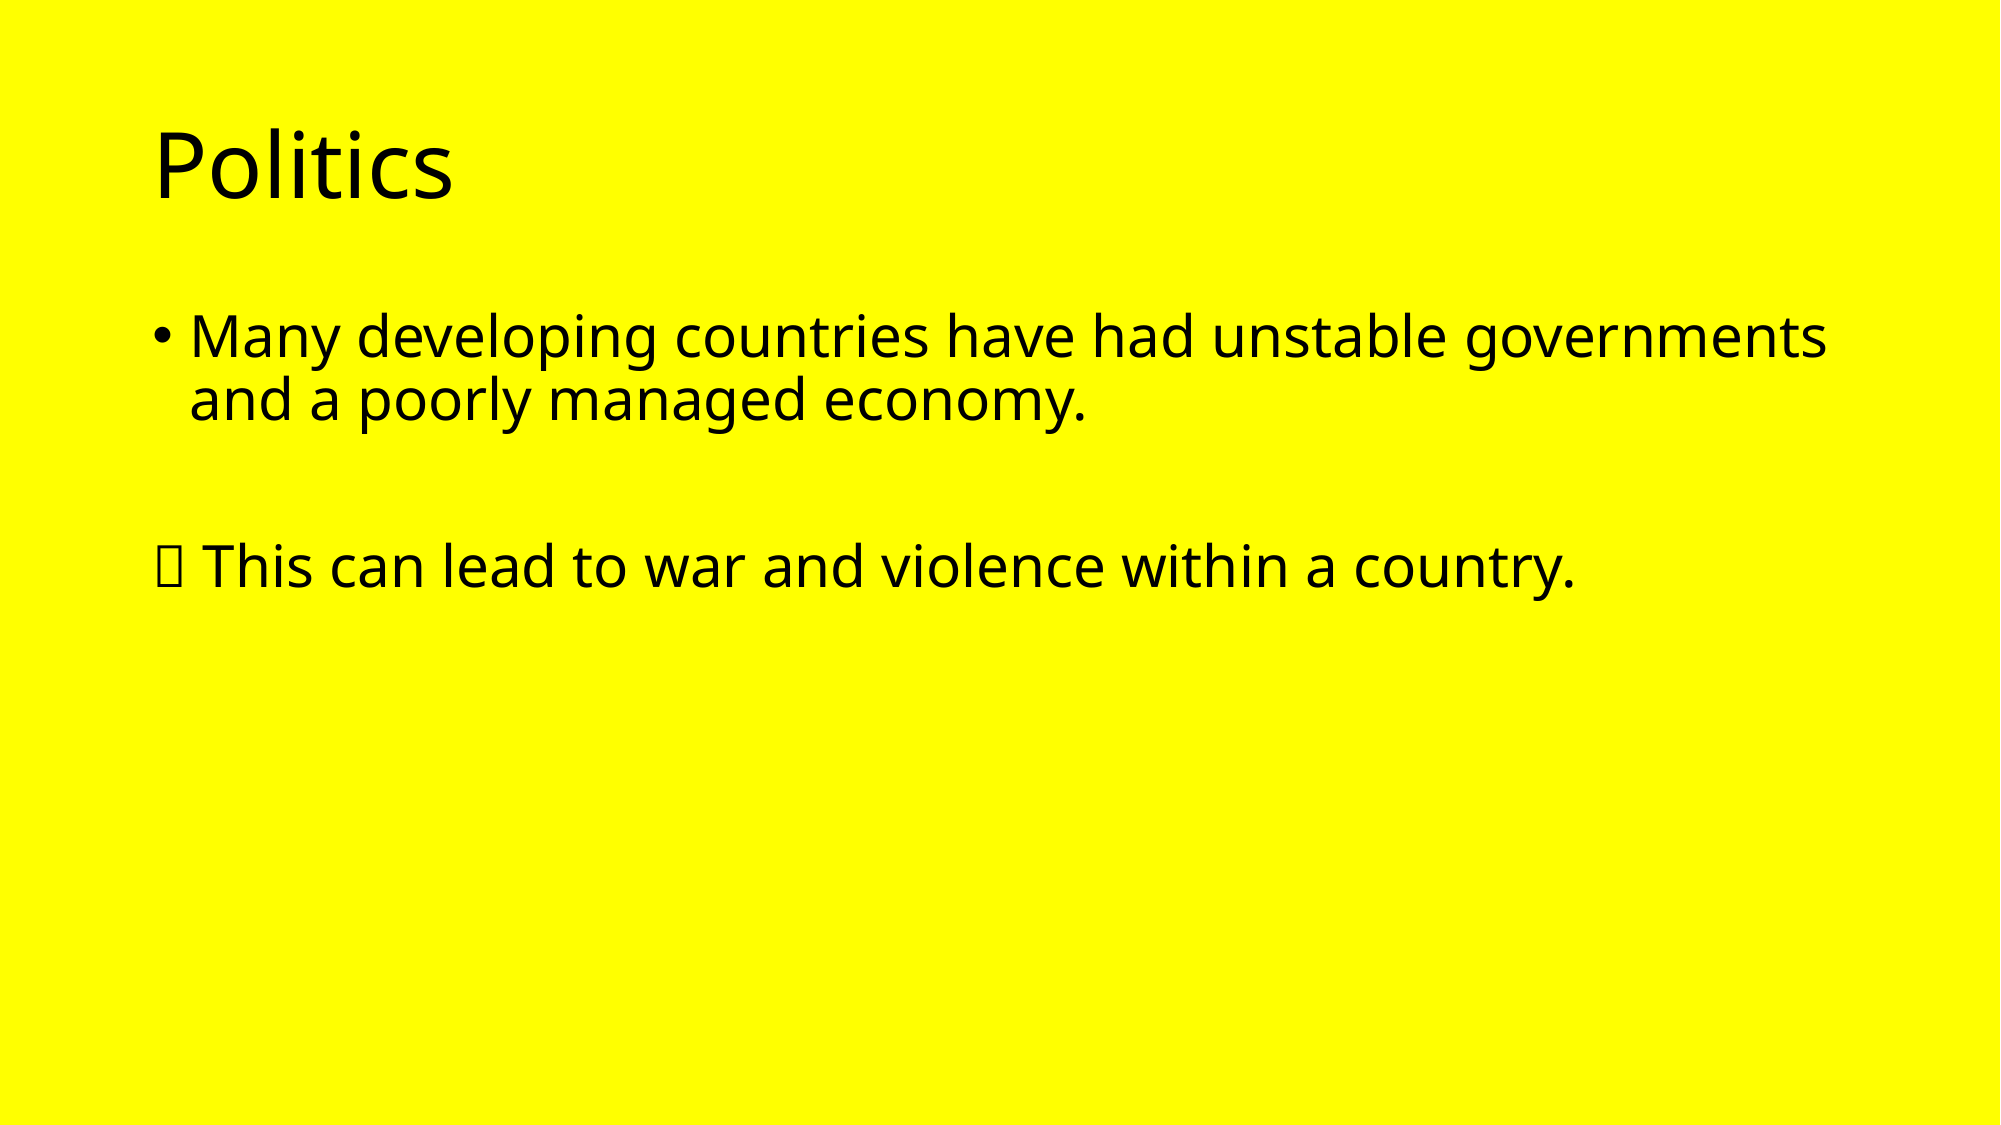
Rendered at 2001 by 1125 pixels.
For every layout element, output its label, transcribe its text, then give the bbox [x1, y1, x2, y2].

title Politics [137, 59, 1863, 278]
list Many developing countries have had unstable governments and a poorly managed economy.  This can lead to war and violence within a country. [137, 299, 1863, 1014]
